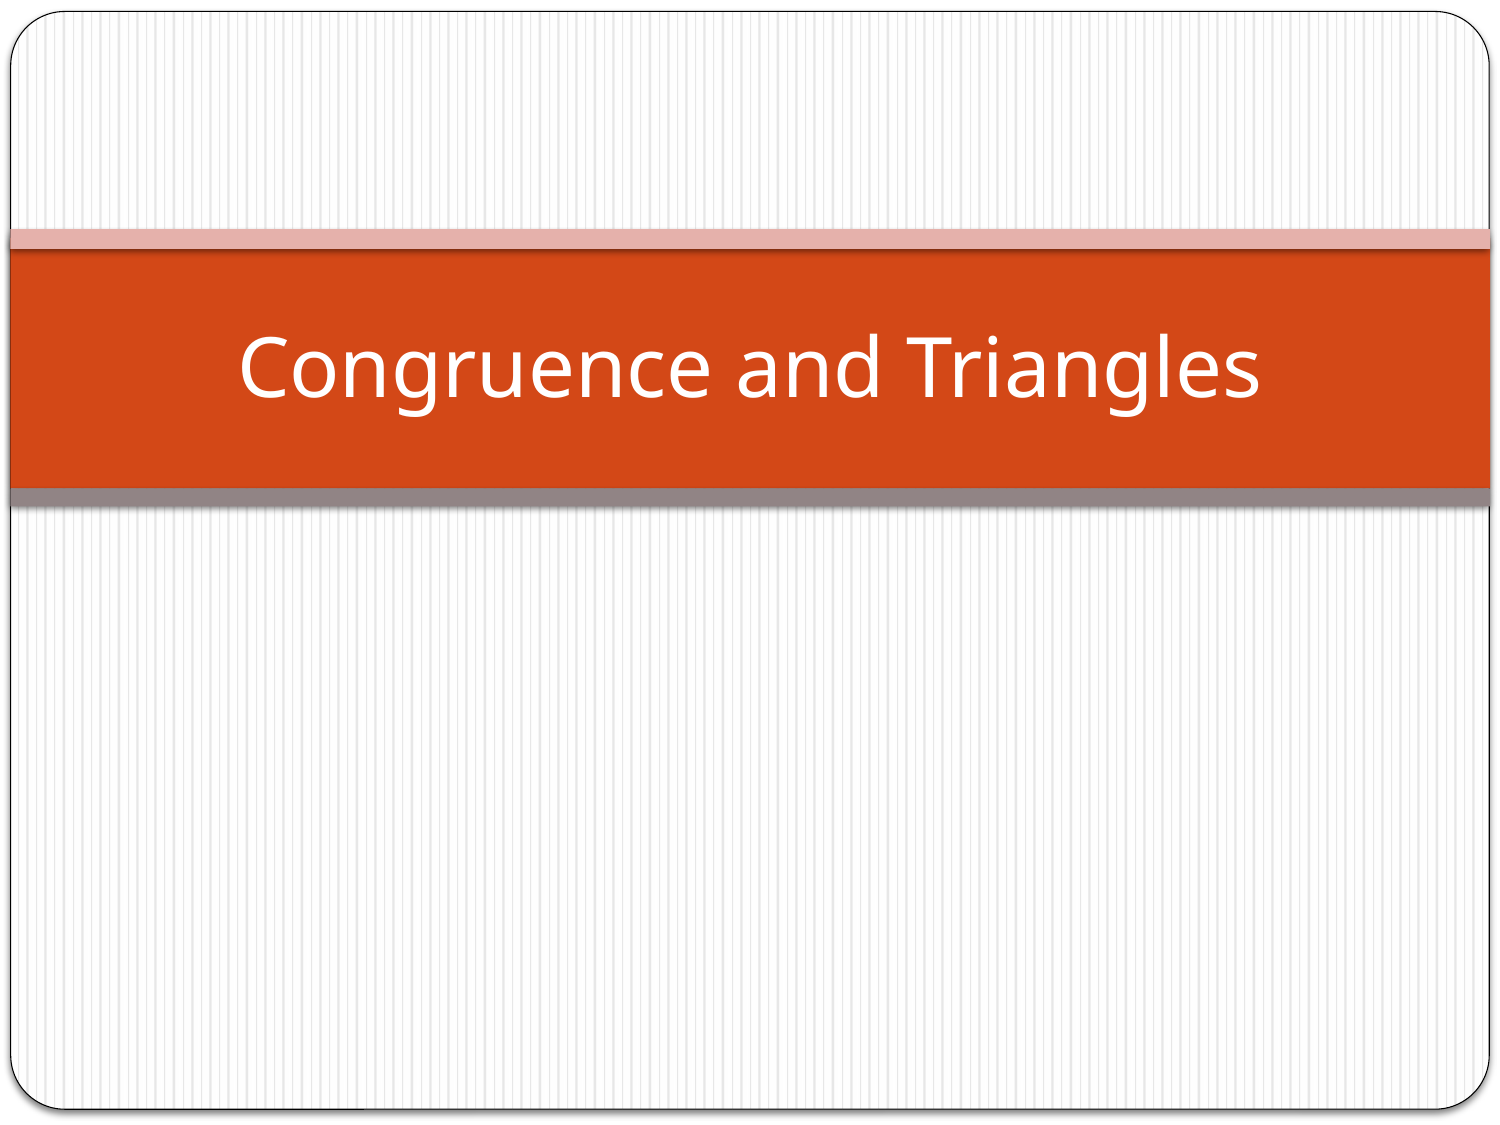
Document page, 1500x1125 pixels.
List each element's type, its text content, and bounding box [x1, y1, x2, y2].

title Congruence and Triangles [75, 247, 1425, 489]
